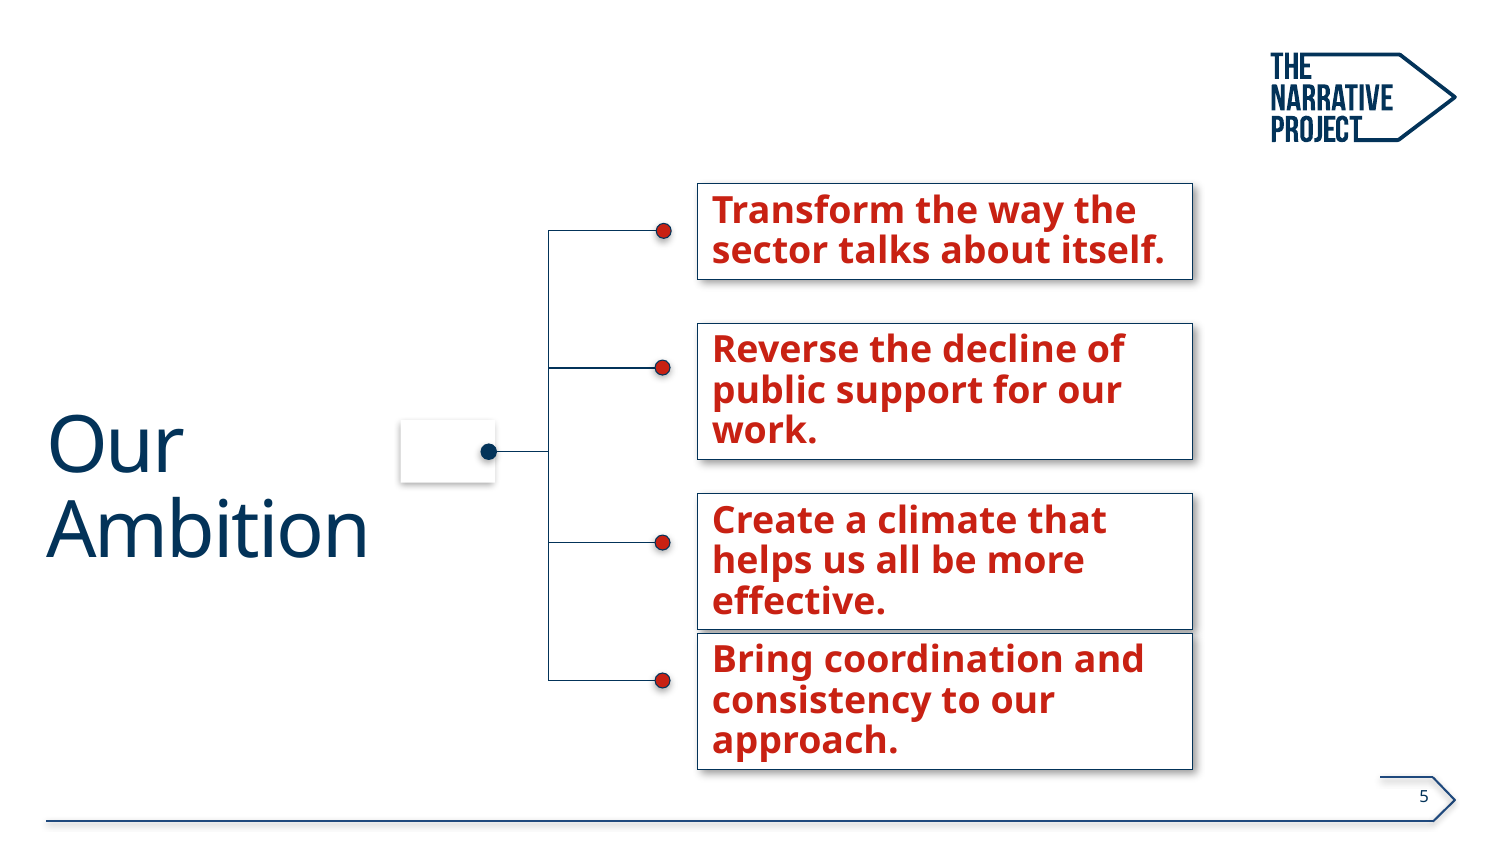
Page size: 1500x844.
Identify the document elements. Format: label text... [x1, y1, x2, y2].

text_box Transform the way the sector talks about itself. [697, 183, 1193, 280]
text_box Bring coordination and consistency to our approach. [697, 633, 1193, 770]
text_box [655, 222, 672, 240]
slide_number 5 [1093, 775, 1444, 820]
title Our Ambition [46, 404, 526, 495]
text_box Reverse the decline of public support for our work. [697, 323, 1193, 460]
text_box Create a climate that helps us all be more effective. [697, 493, 1193, 630]
text_box [654, 534, 671, 551]
text_box [654, 672, 671, 689]
text_box [654, 359, 671, 376]
text_box [526, 230, 663, 681]
